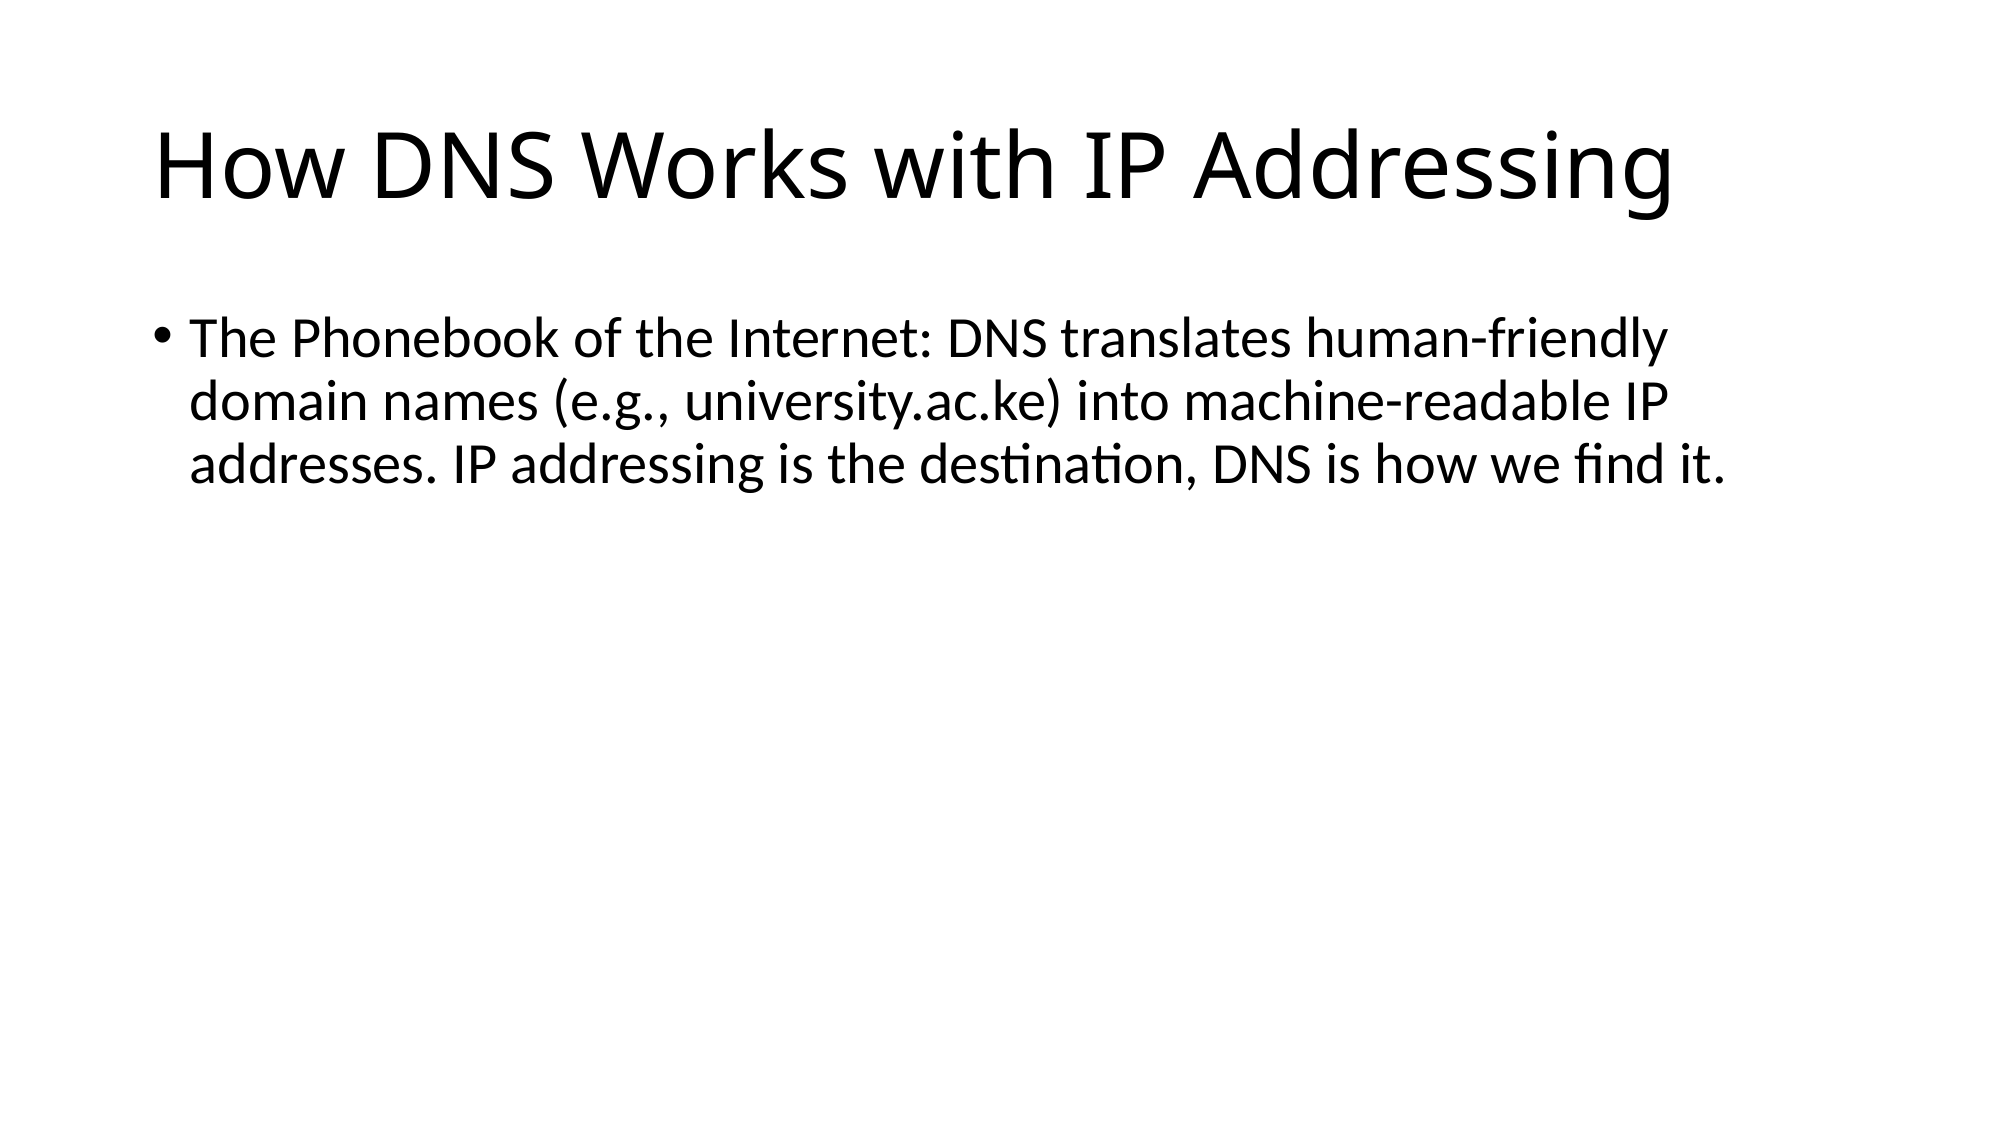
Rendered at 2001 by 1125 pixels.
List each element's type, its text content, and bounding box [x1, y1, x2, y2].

title How DNS Works with IP Addressing [137, 59, 1863, 278]
list The Phonebook of the Internet: DNS translates human-friendly domain names (e.g., university.ac.ke) into machine-readable IP addresses. IP addressing is the destination, DNS is how we find it. [137, 299, 1863, 1014]
